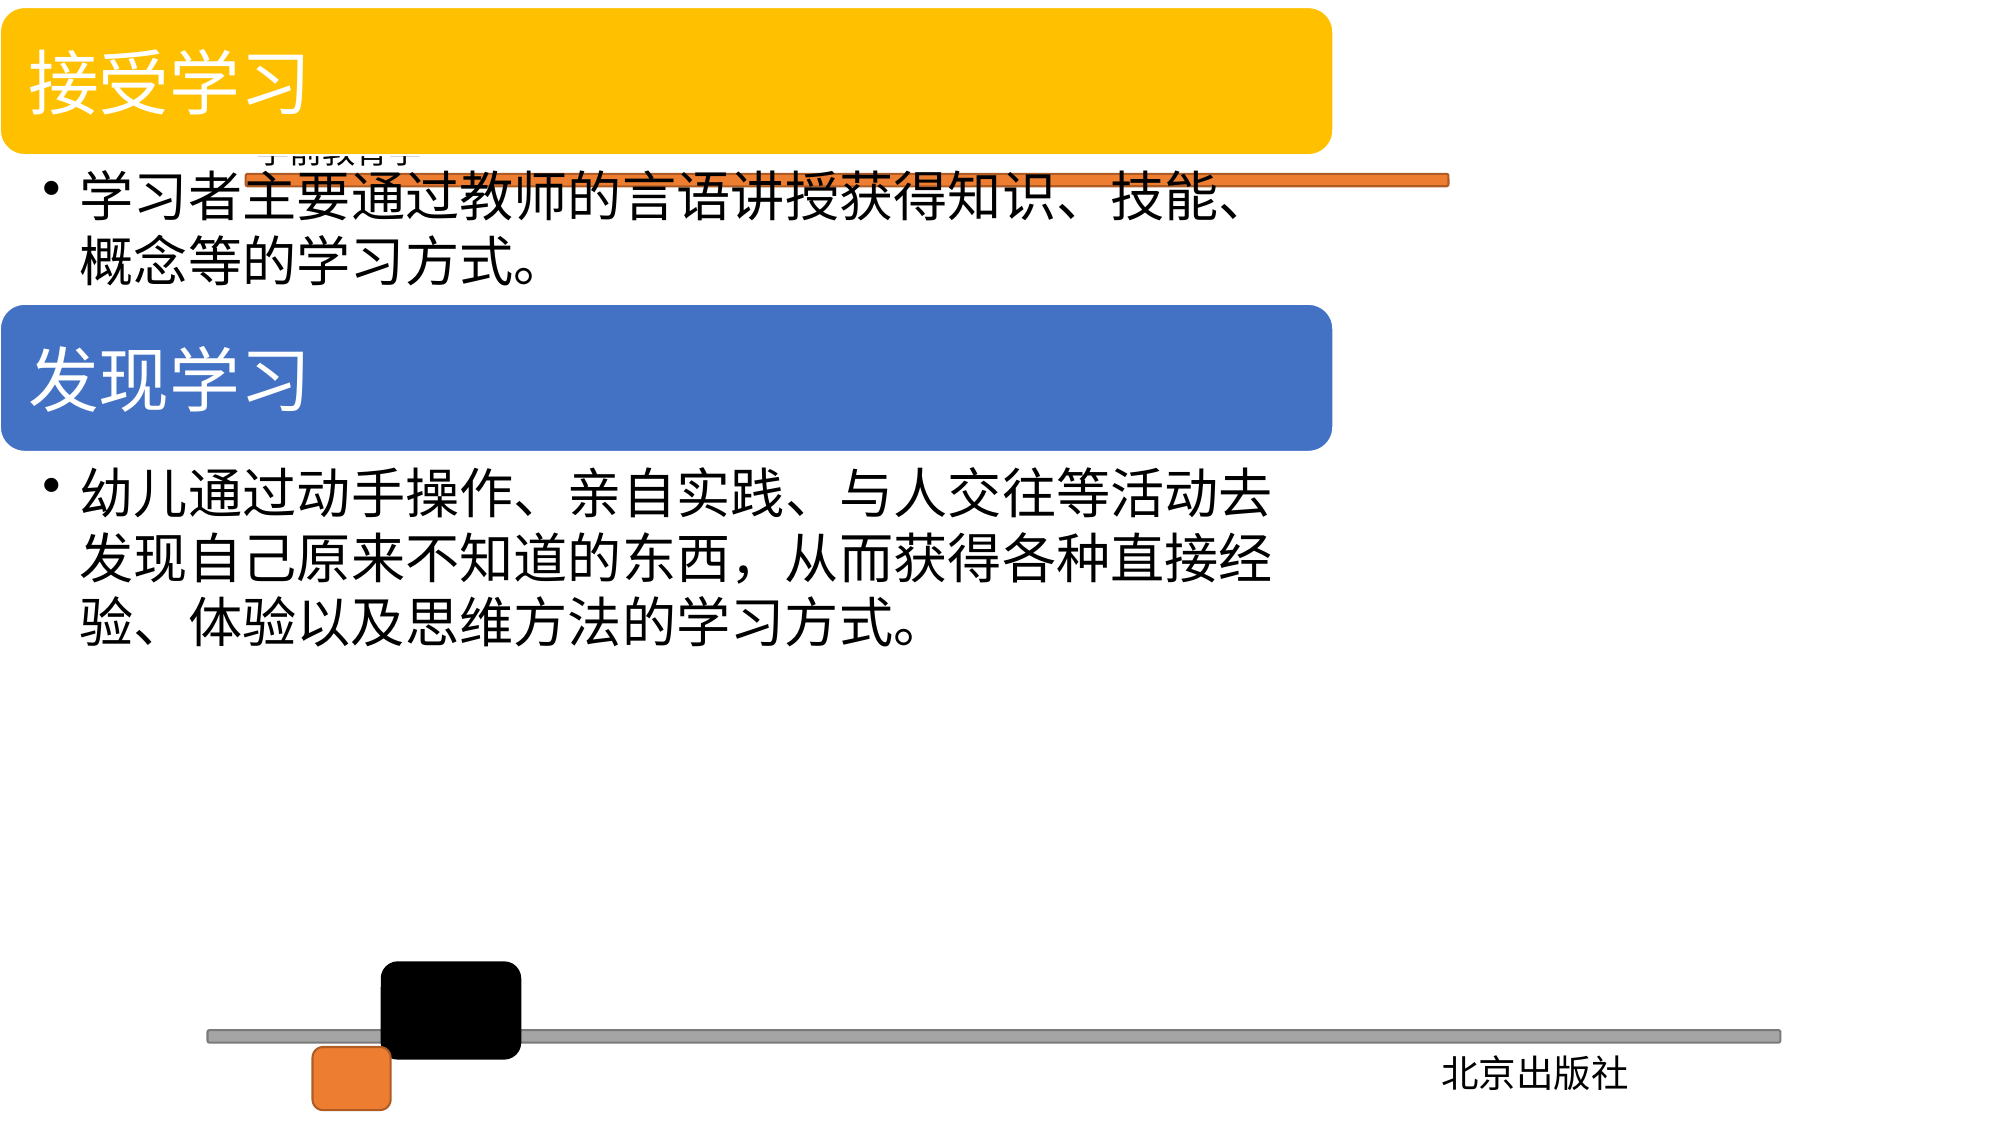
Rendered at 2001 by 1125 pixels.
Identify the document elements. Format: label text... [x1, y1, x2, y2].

text_box 任务三 师幼关系 [632, 64, 1577, 158]
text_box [333, 255, 1667, 928]
text_box [181, 183, 1880, 303]
text_box [291, 158, 1659, 183]
